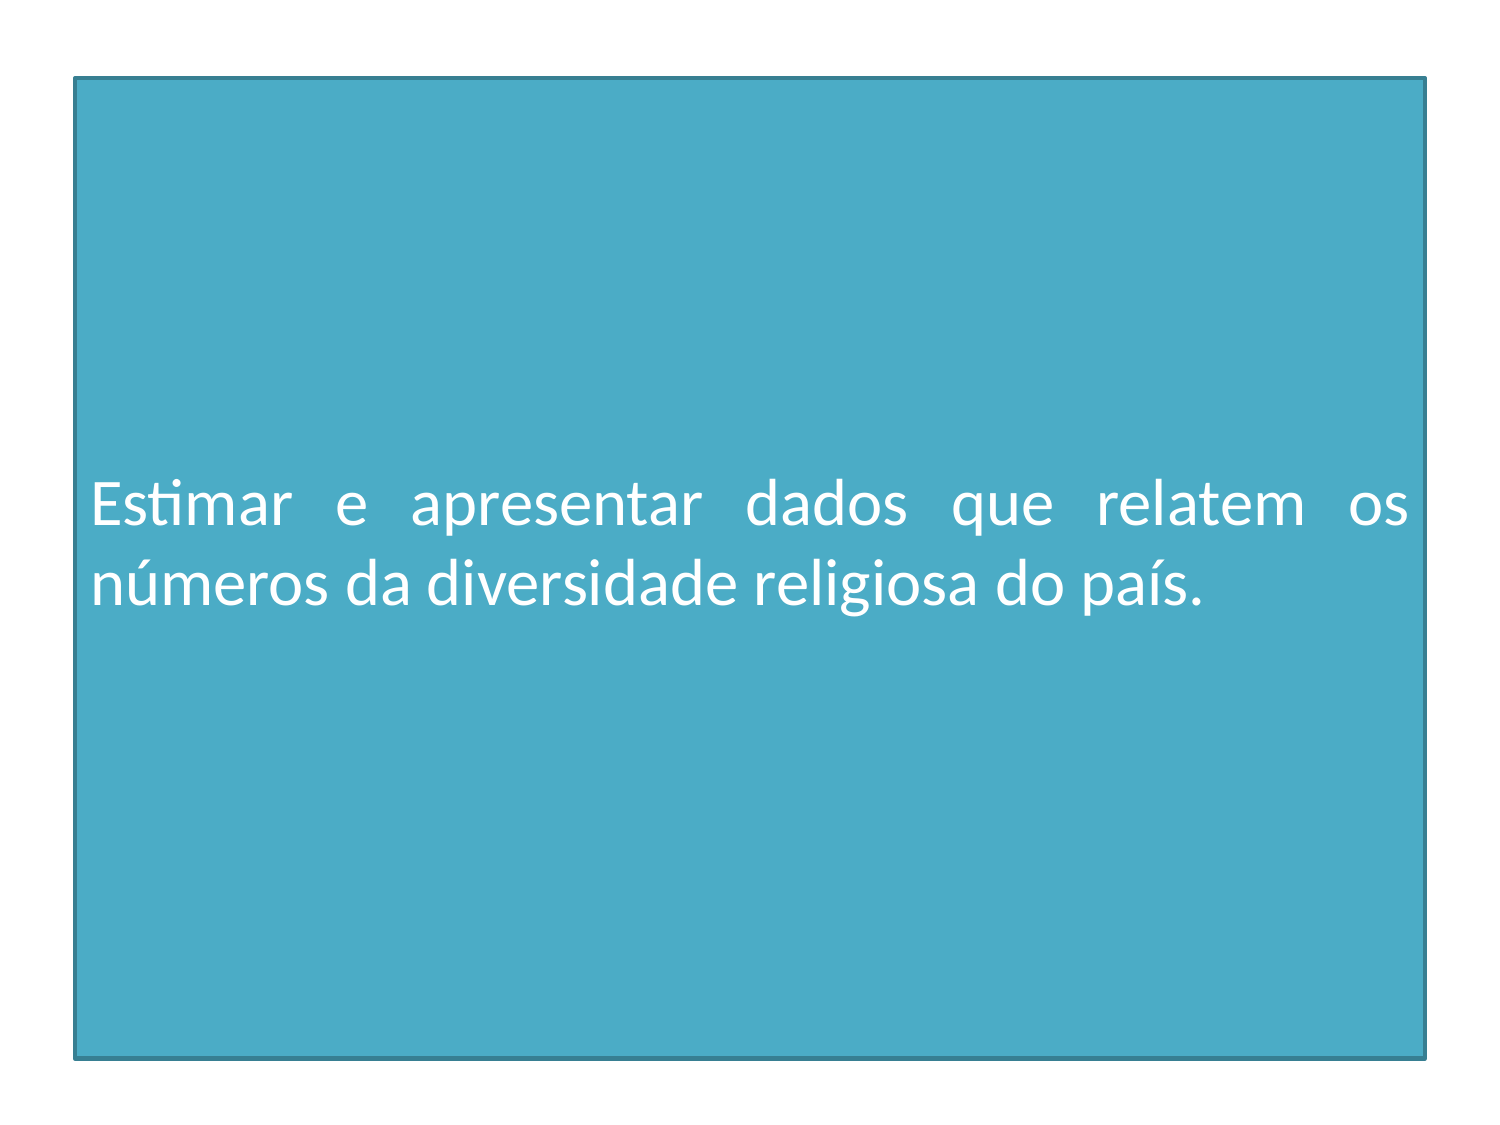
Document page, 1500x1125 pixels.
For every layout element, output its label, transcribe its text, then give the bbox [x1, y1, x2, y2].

list Estimar e apresentar dados que relatem os números da diversidade religiosa do país. [73, 76, 1427, 1061]
